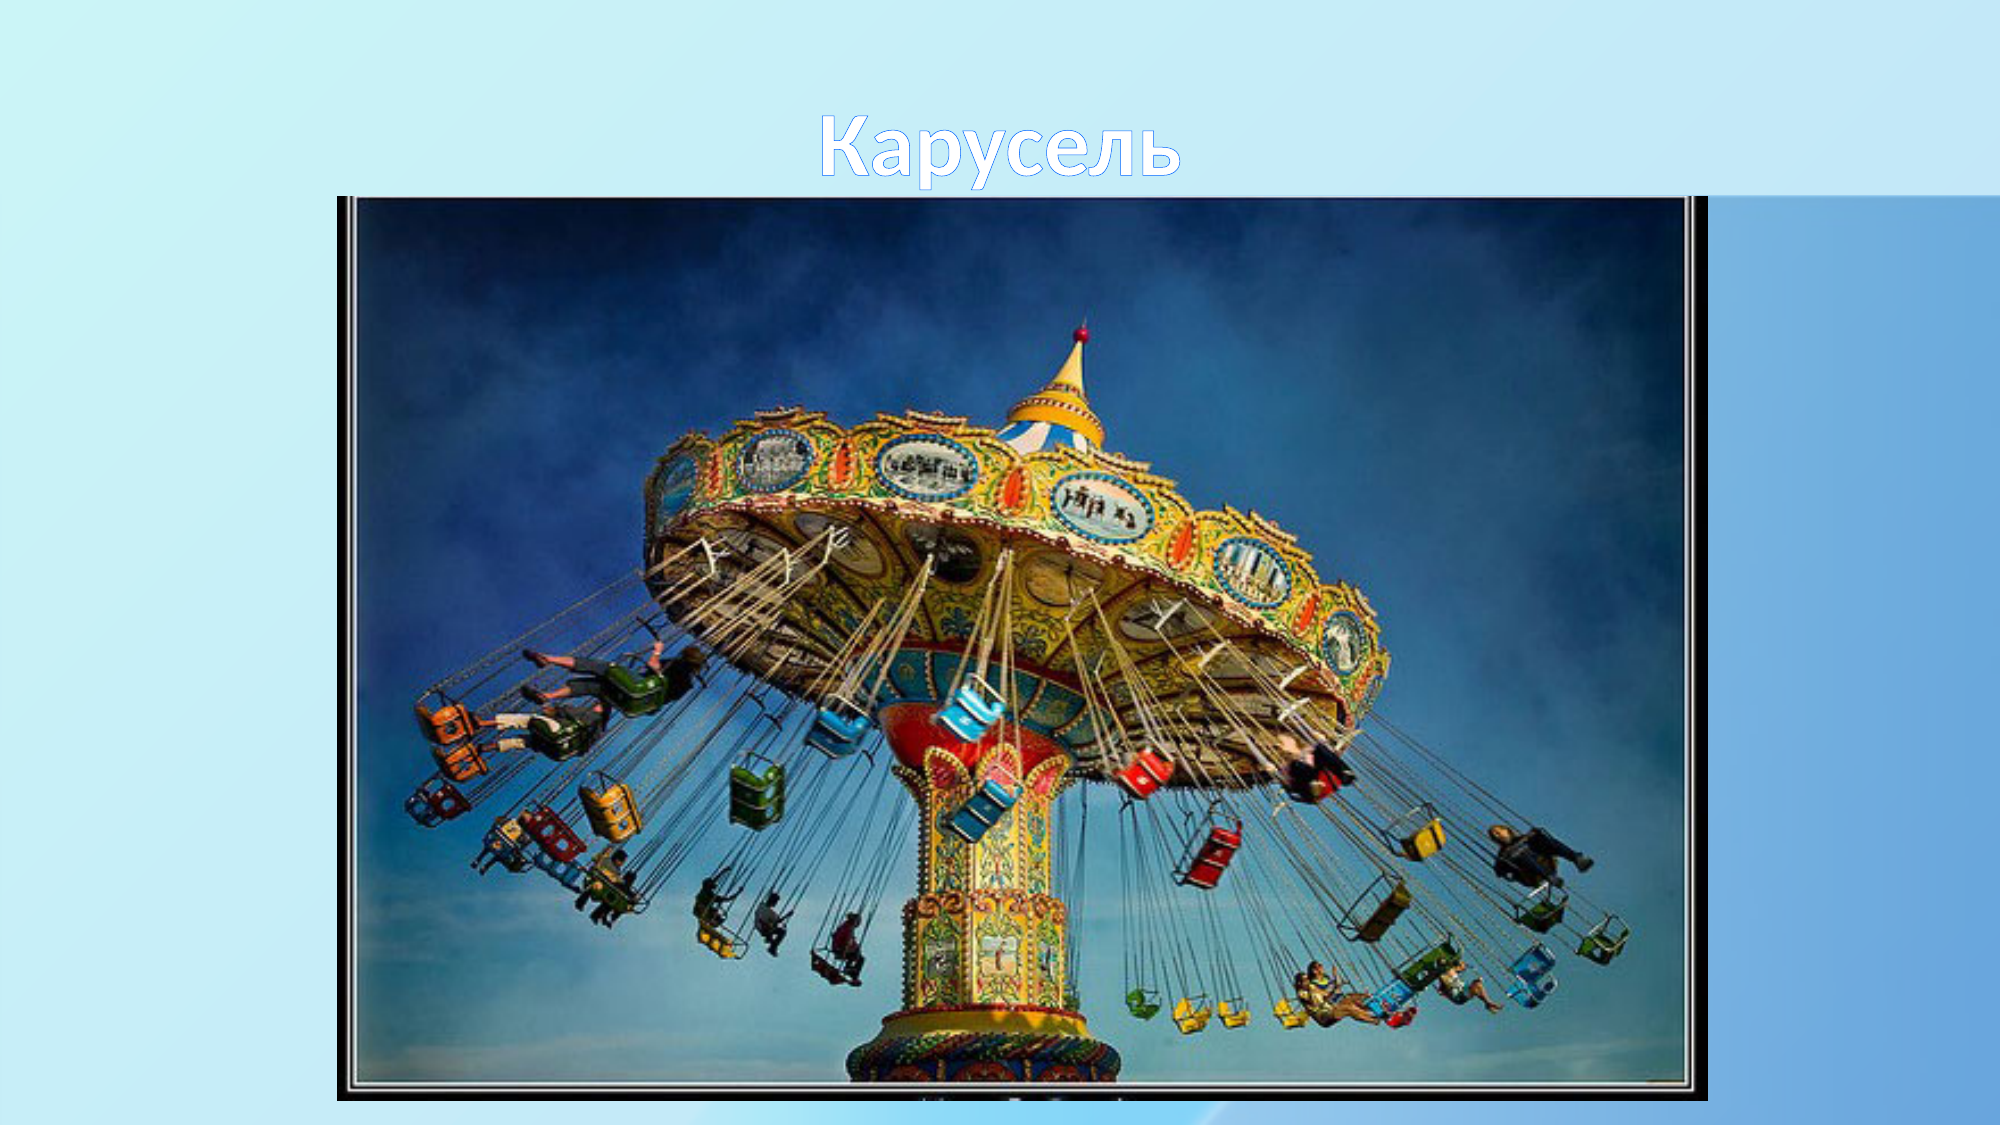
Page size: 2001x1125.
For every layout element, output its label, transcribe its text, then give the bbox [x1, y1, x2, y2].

title Карусель [99, 45, 1900, 233]
picture [0, 0, 2000, 1125]
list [336, 195, 1708, 1101]
